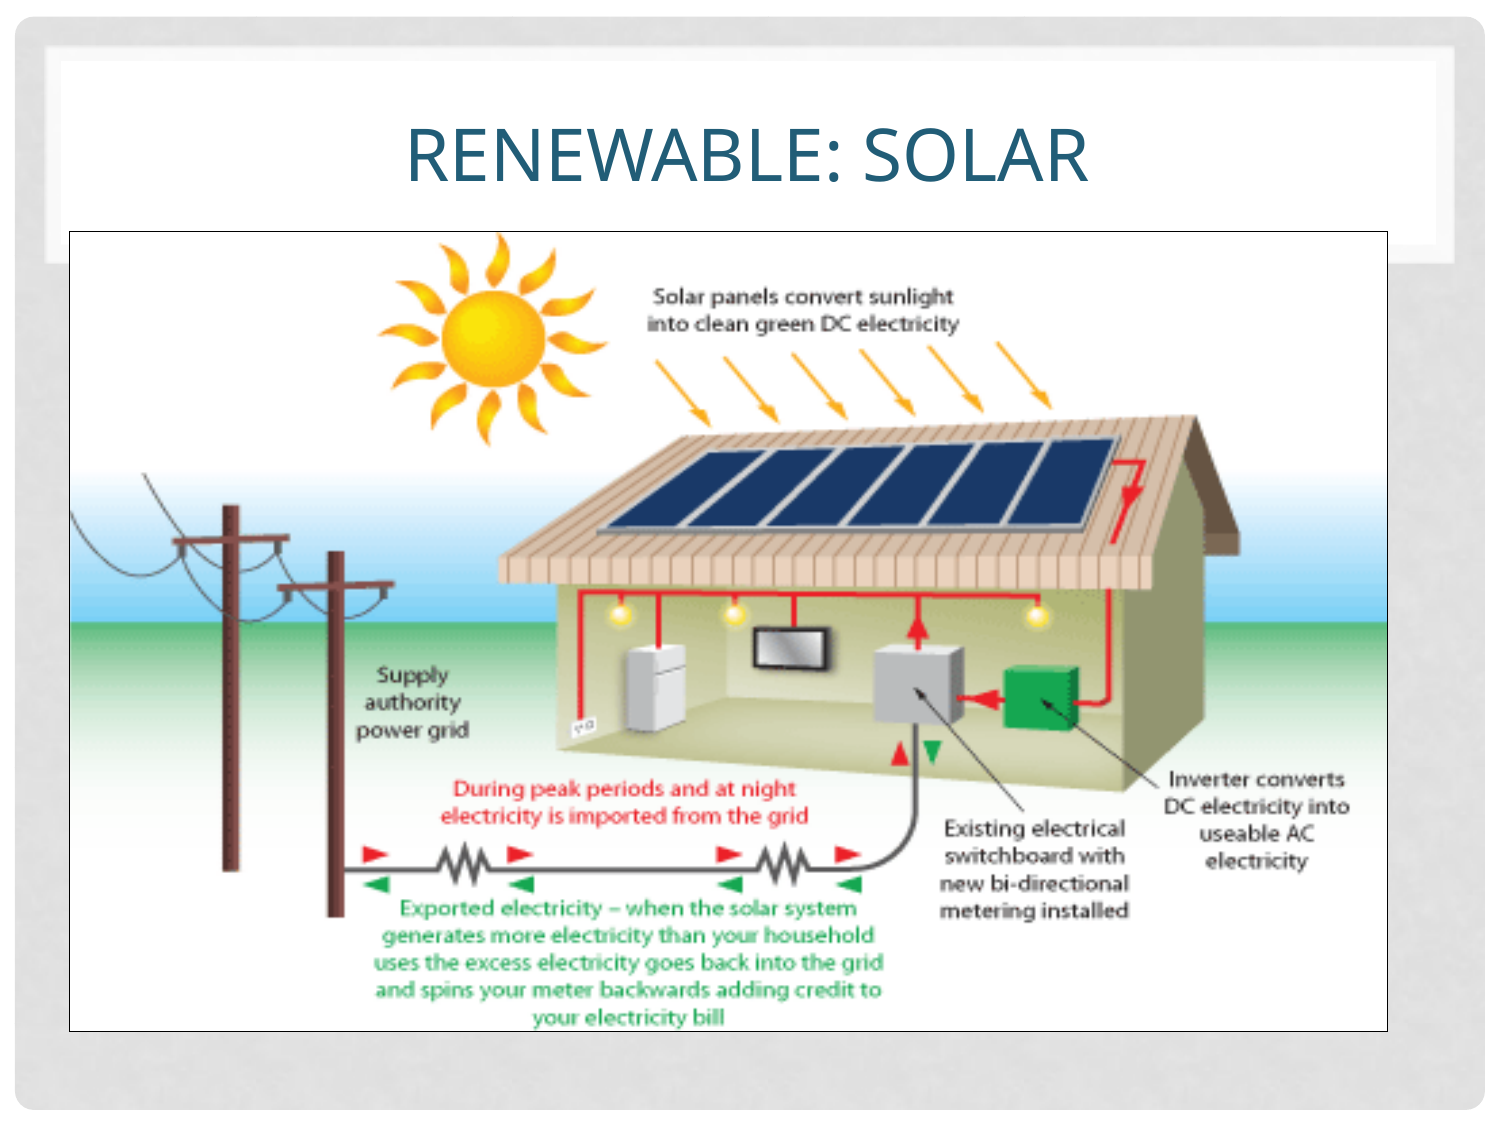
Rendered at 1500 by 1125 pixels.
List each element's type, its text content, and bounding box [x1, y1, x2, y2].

title Renewable: Solar [69, 66, 1425, 238]
picture [69, 230, 1388, 1032]
